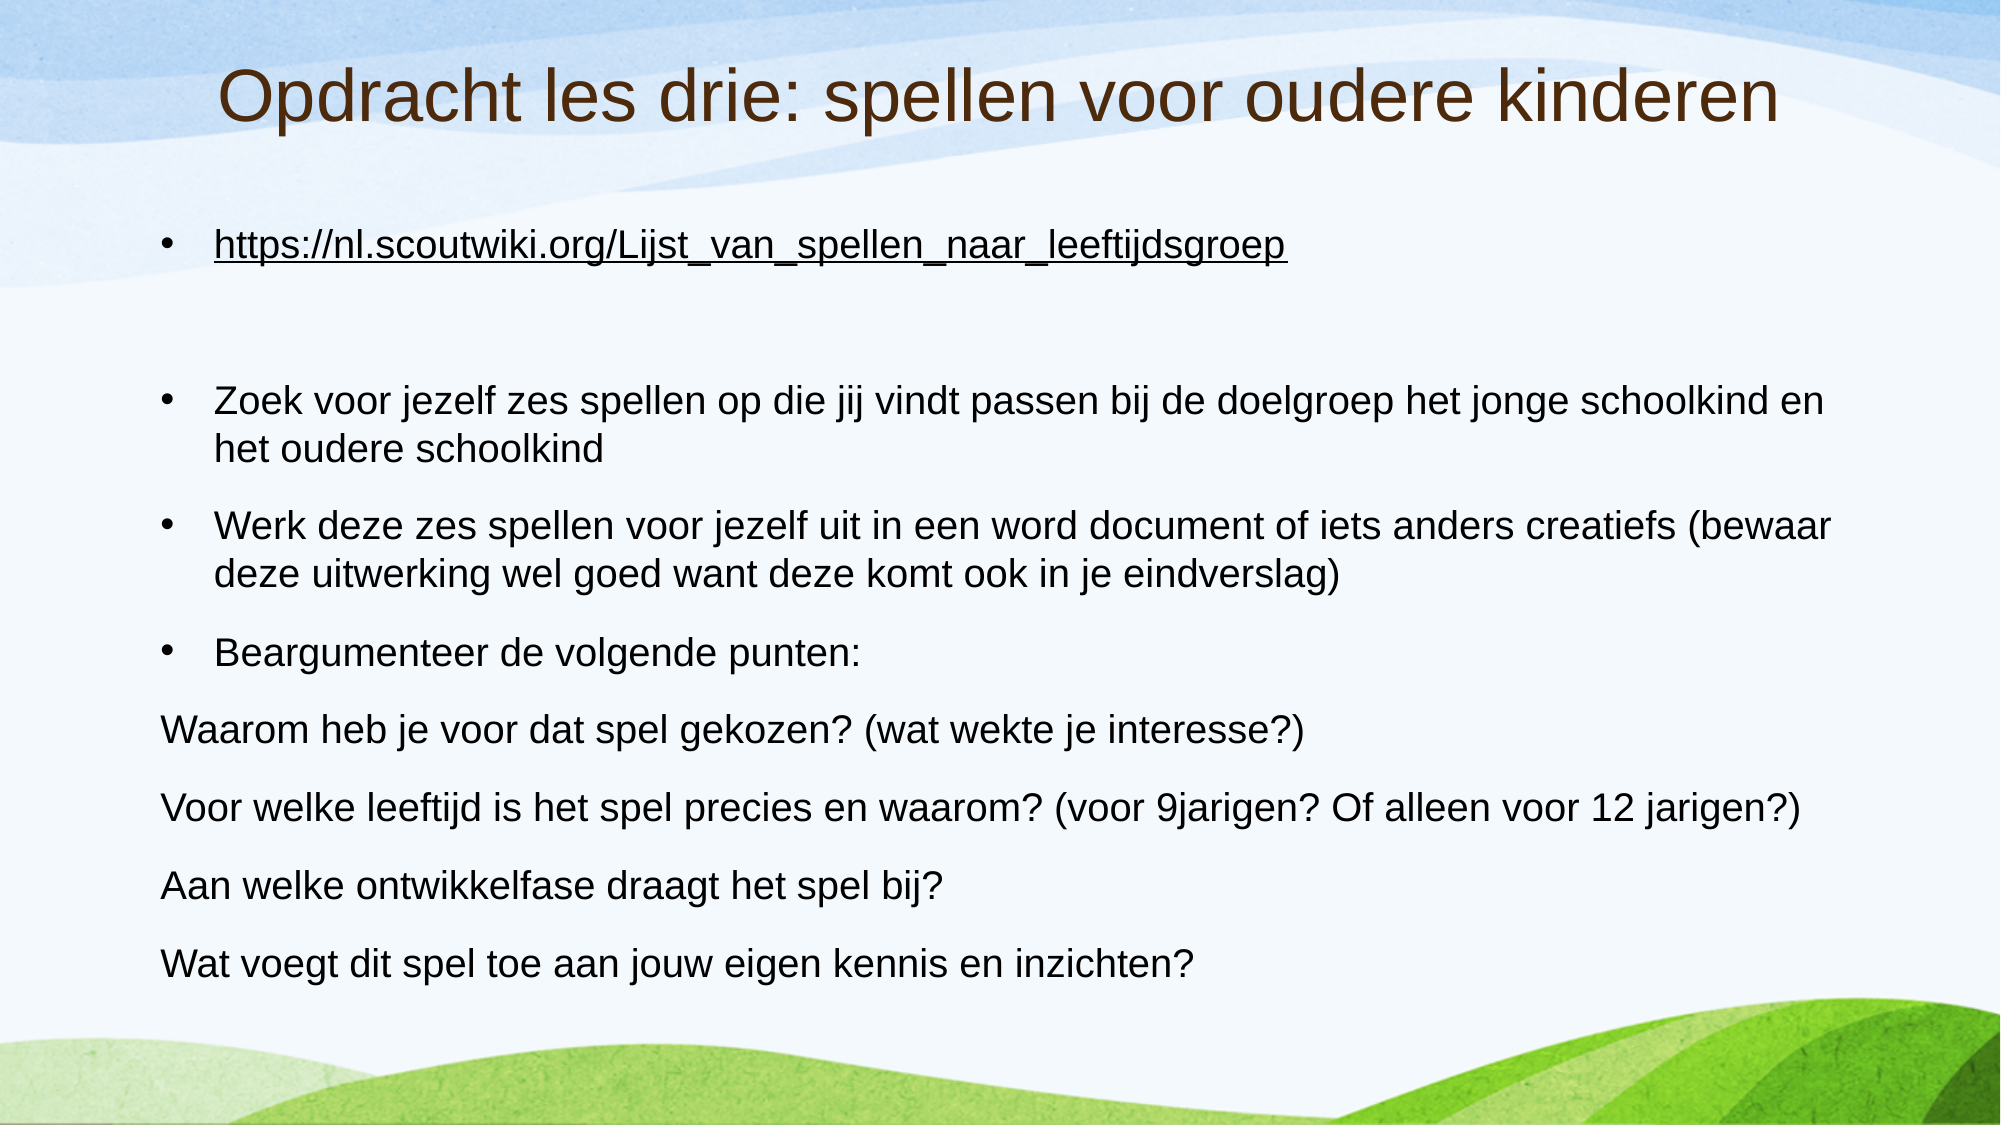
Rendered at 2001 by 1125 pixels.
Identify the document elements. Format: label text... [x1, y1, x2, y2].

list https://nl.scoutwiki.org/Lijst_van_spellen_naar_leeftijdsgroep Zoek voor jezelf zes spellen op die jij vindt passen bij de doelgroep het jonge schoolkind en het oudere schoolkind Werk deze zes spellen voor jezelf uit in een word document of iets anders creatiefs (bewaar deze uitwerking wel goed want deze komt ook in je eindverslag) Beargumenteer de volgende punten: Waarom heb je voor dat spel gekozen? (wat wekte je interesse?) Voor welke leeftijd is het spel precies en waarom? (voor 9jarigen? Of alleen voor 12 jarigen?) Aan welke ontwikkelfase draagt het spel bij? Wat voegt dit spel toe aan jouw eigen kennis en inzichten? [145, 132, 1907, 1007]
title Opdracht les drie: spellen voor oudere kinderen [174, 50, 1825, 132]
picture [0, 0, 2001, 1125]
